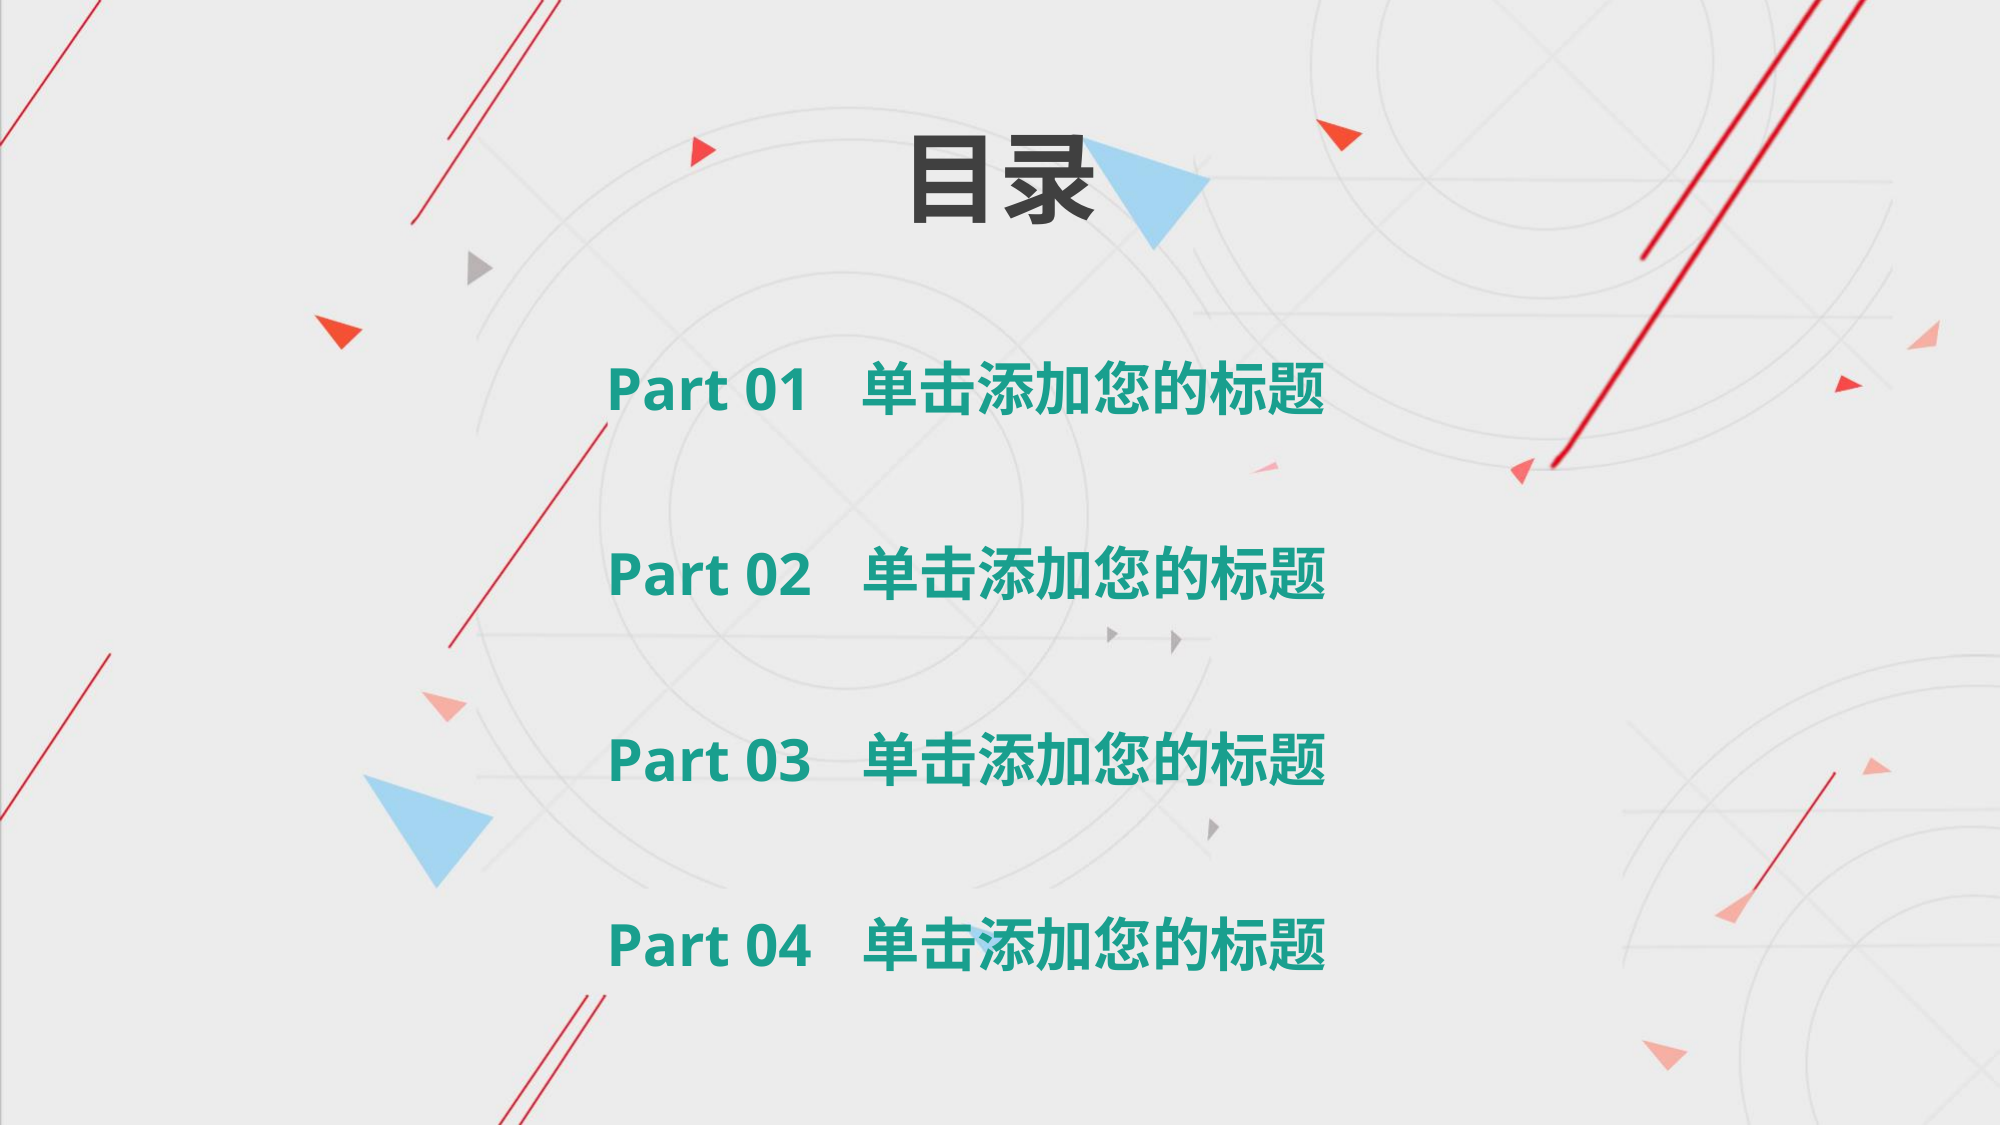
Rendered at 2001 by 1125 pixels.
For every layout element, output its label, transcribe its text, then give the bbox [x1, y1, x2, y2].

text_box 单击添加您的标题 [846, 530, 1415, 615]
text_box Part 04 [587, 900, 831, 986]
text_box 单击添加您的标题 [846, 715, 1415, 801]
text_box Part 02 [587, 530, 831, 615]
text_box Part 03 [587, 715, 831, 801]
text_box 单击添加您的标题 [845, 344, 1414, 430]
text_box 目录 [692, 108, 1308, 244]
text_box 单击添加您的标题 [846, 900, 1415, 986]
picture [0, 0, 2000, 1125]
text_box Part 01 [586, 344, 830, 430]
